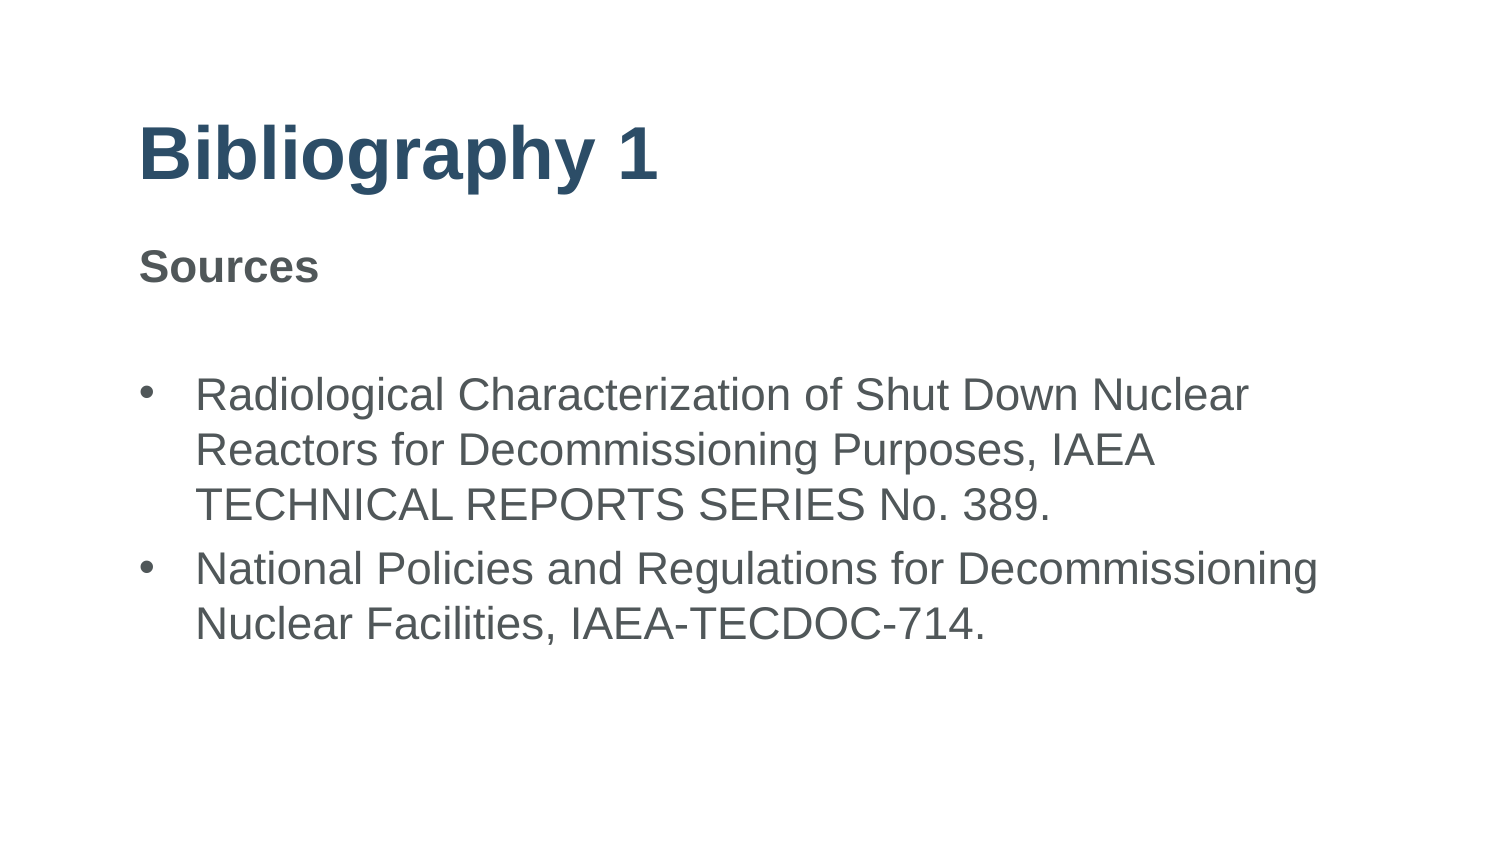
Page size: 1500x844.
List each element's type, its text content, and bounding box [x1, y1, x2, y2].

title Bibliography 1 [123, 79, 1412, 220]
list Sources Radiological Characterization of Shut Down Nuclear Reactors for Decommissioning Purposes, IAEA TECHNICAL REPORTS SERIES No. 389. National Policies and Regulations for Decommissioning Nuclear Facilities, IAEA-TECDOC-714. [123, 228, 1412, 718]
